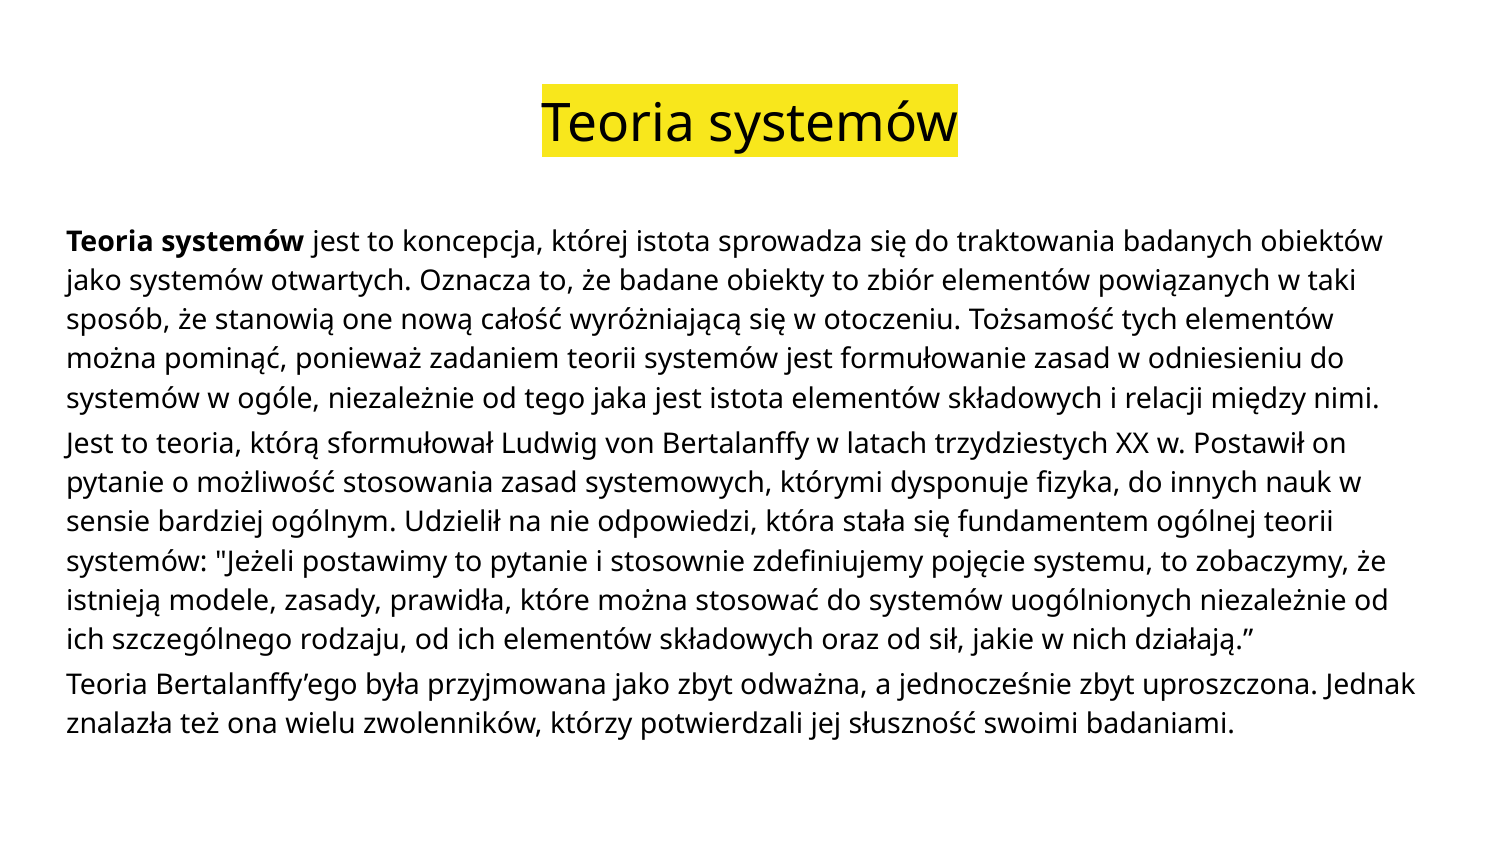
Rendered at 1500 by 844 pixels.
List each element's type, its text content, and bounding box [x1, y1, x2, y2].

title Teoria systemów [51, 72, 1449, 167]
list Teoria systemów jest to koncepcja, której istota sprowadza się do traktowania badanych obiektów jako systemów otwartych. Oznacza to, że badane obiekty to zbiór elementów powiązanych w taki sposób, że stanowią one nową całość wyróżniającą się w otoczeniu. Tożsamość tych elementów można pominąć, ponieważ zadaniem teorii systemów jest formułowanie zasad w odniesieniu do systemów w ogóle, niezależnie od tego jaka jest istota elementów składowych i relacji między nimi. Jest to teoria, którą sformułował Ludwig von Bertalanffy w latach trzydziestych XX w. Postawił on pytanie o możliwość stosowania zasad systemowych, którymi dysponuje fizyka, do innych nauk w sensie bardziej ogólnym. Udzielił na nie odpowiedzi, która stała się fundamentem ogólnej teorii systemów: "Jeżeli postawimy to pytanie i stosownie zdefiniujemy pojęcie systemu, to zobaczymy, że istnieją modele, zasady, prawidła, które można stosować do systemów uogólnionych niezależnie od ich szczególnego rodzaju, od ich elementów składowych oraz od sił, jakie w nich działają.” Teoria Bertalanffy’ego była przyjmowana jako zbyt odważna, a jednocześnie zbyt uproszczona. Jednak znalazła też ona wielu zwolenników, którzy potwierdzali jej słuszność swoimi badaniami. [51, 202, 1449, 813]
